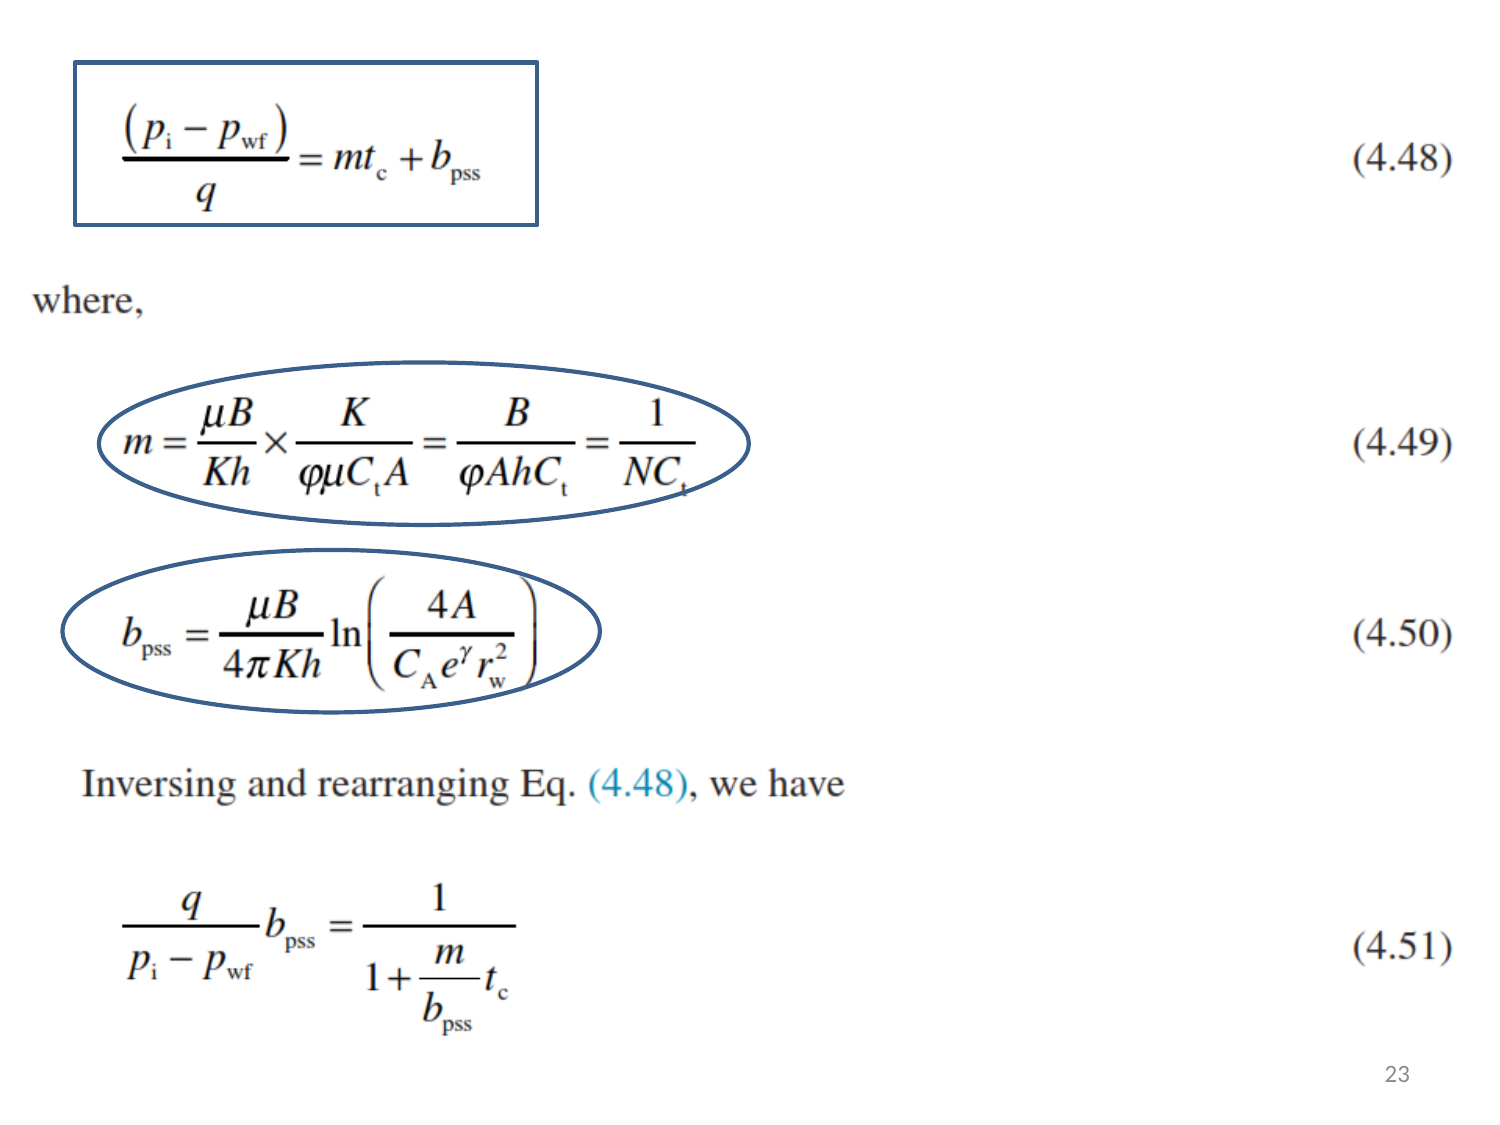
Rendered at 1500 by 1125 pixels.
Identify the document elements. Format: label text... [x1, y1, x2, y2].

slide_number 23 [1074, 1047, 1425, 1103]
picture [23, 85, 1476, 1040]
text_box [73, 60, 539, 84]
